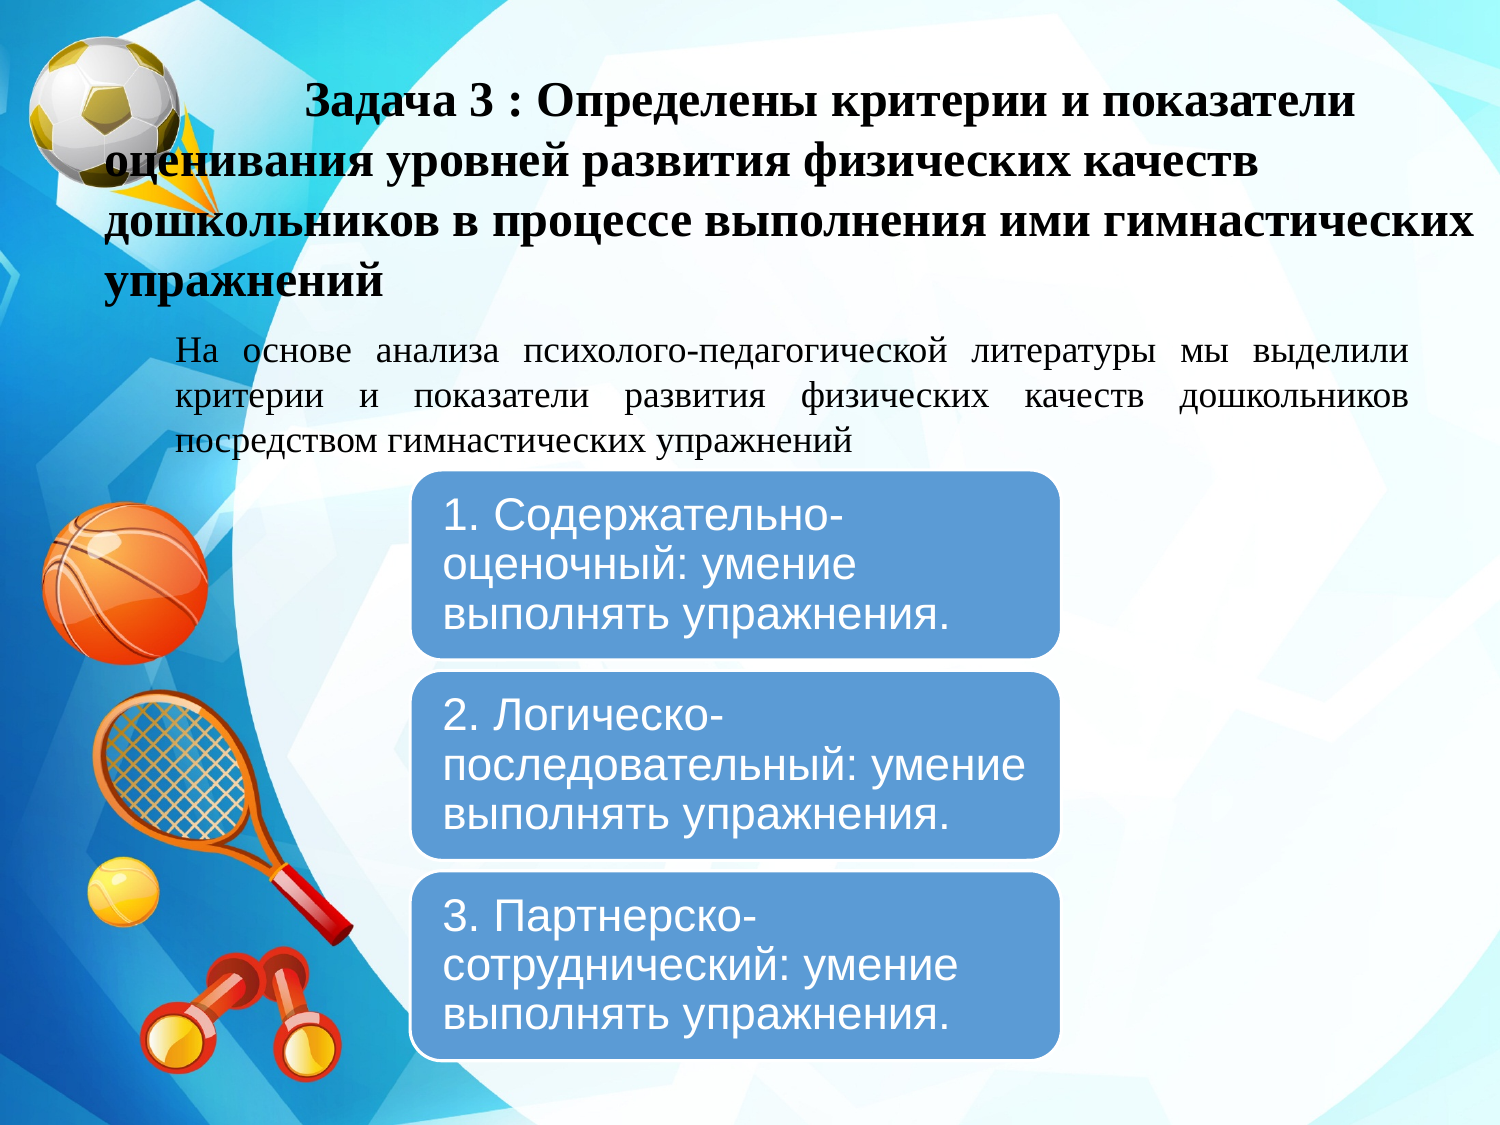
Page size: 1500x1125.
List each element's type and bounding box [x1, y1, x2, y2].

text_box [410, 429, 1062, 1101]
picture [0, 0, 1500, 1125]
